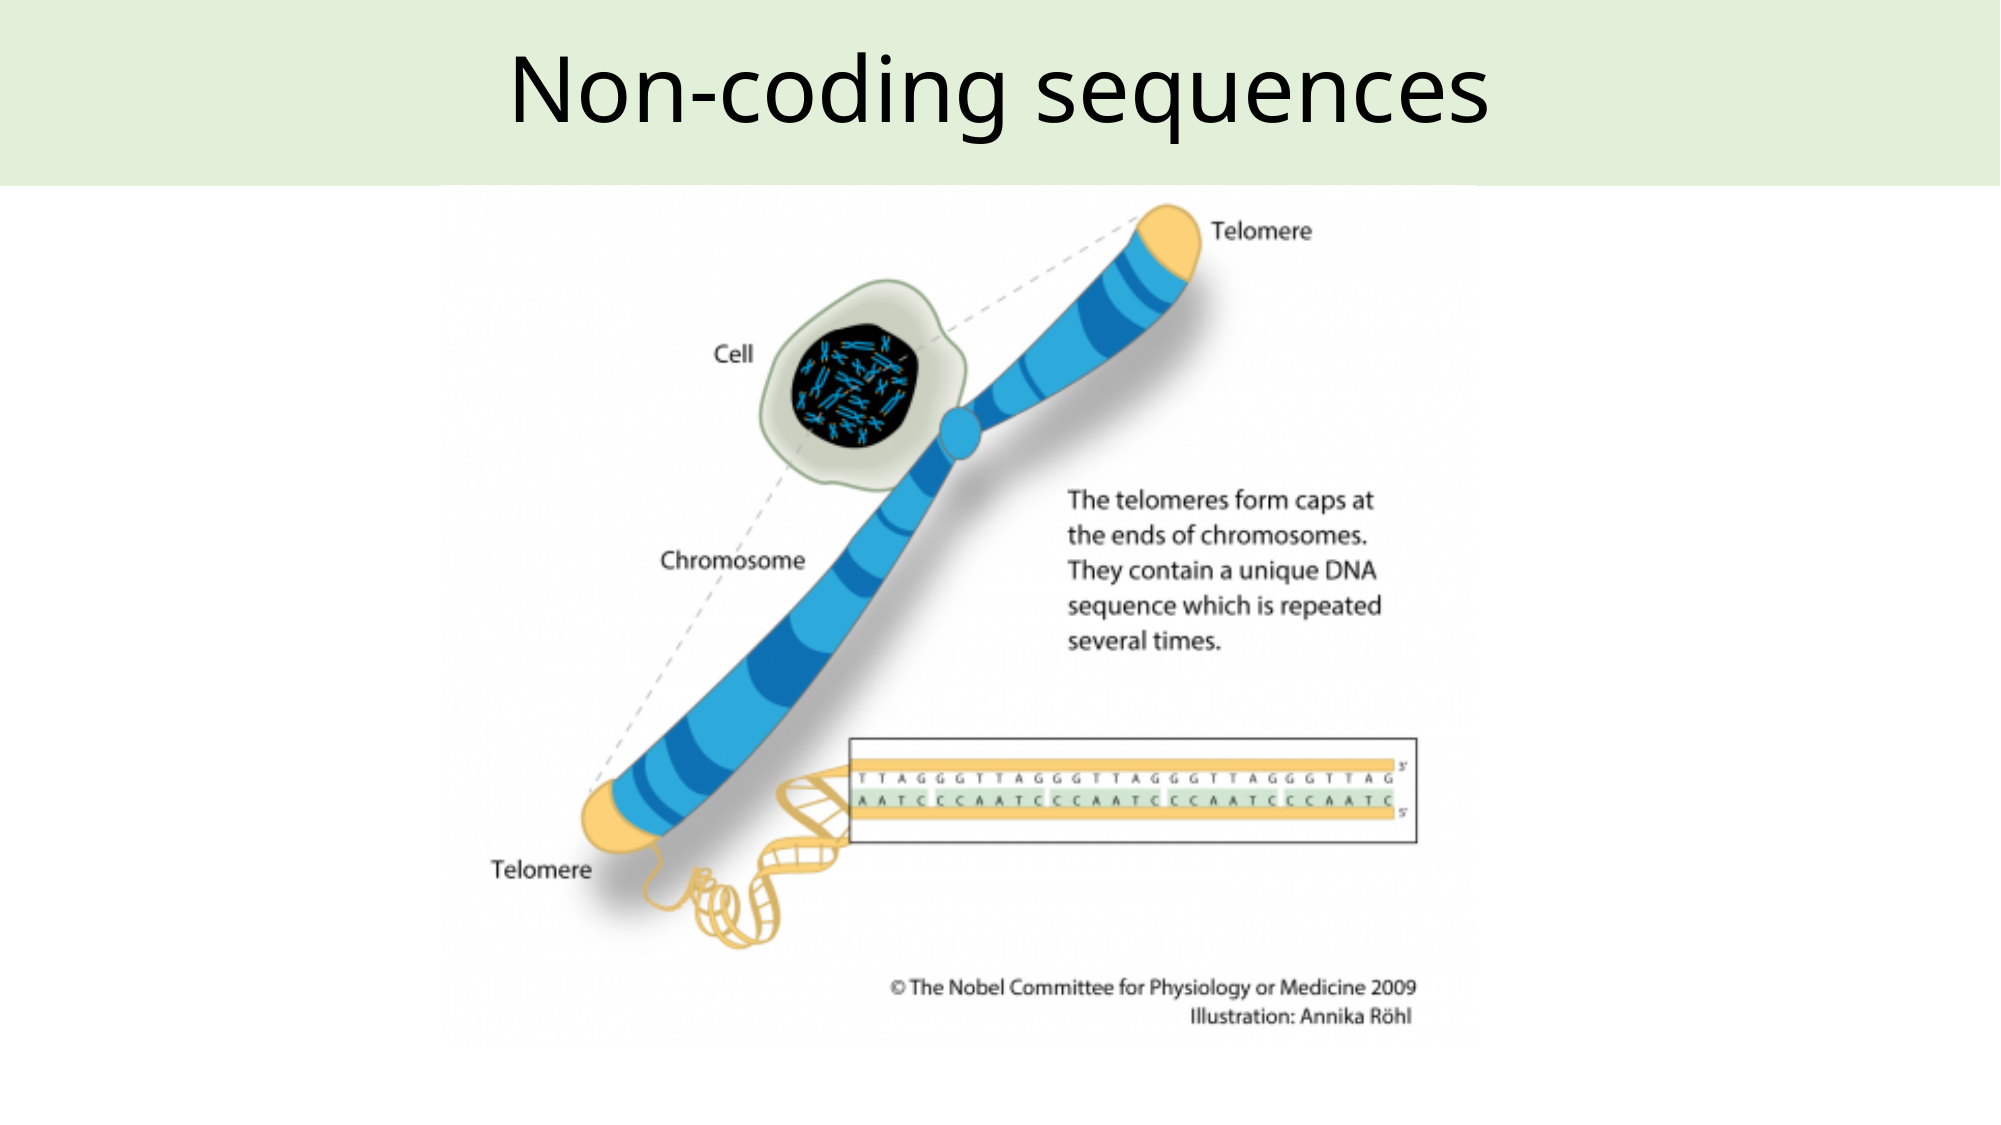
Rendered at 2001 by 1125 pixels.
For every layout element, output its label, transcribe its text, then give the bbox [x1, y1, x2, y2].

title Non-coding sequences [0, 0, 2000, 186]
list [440, 185, 1476, 1049]
